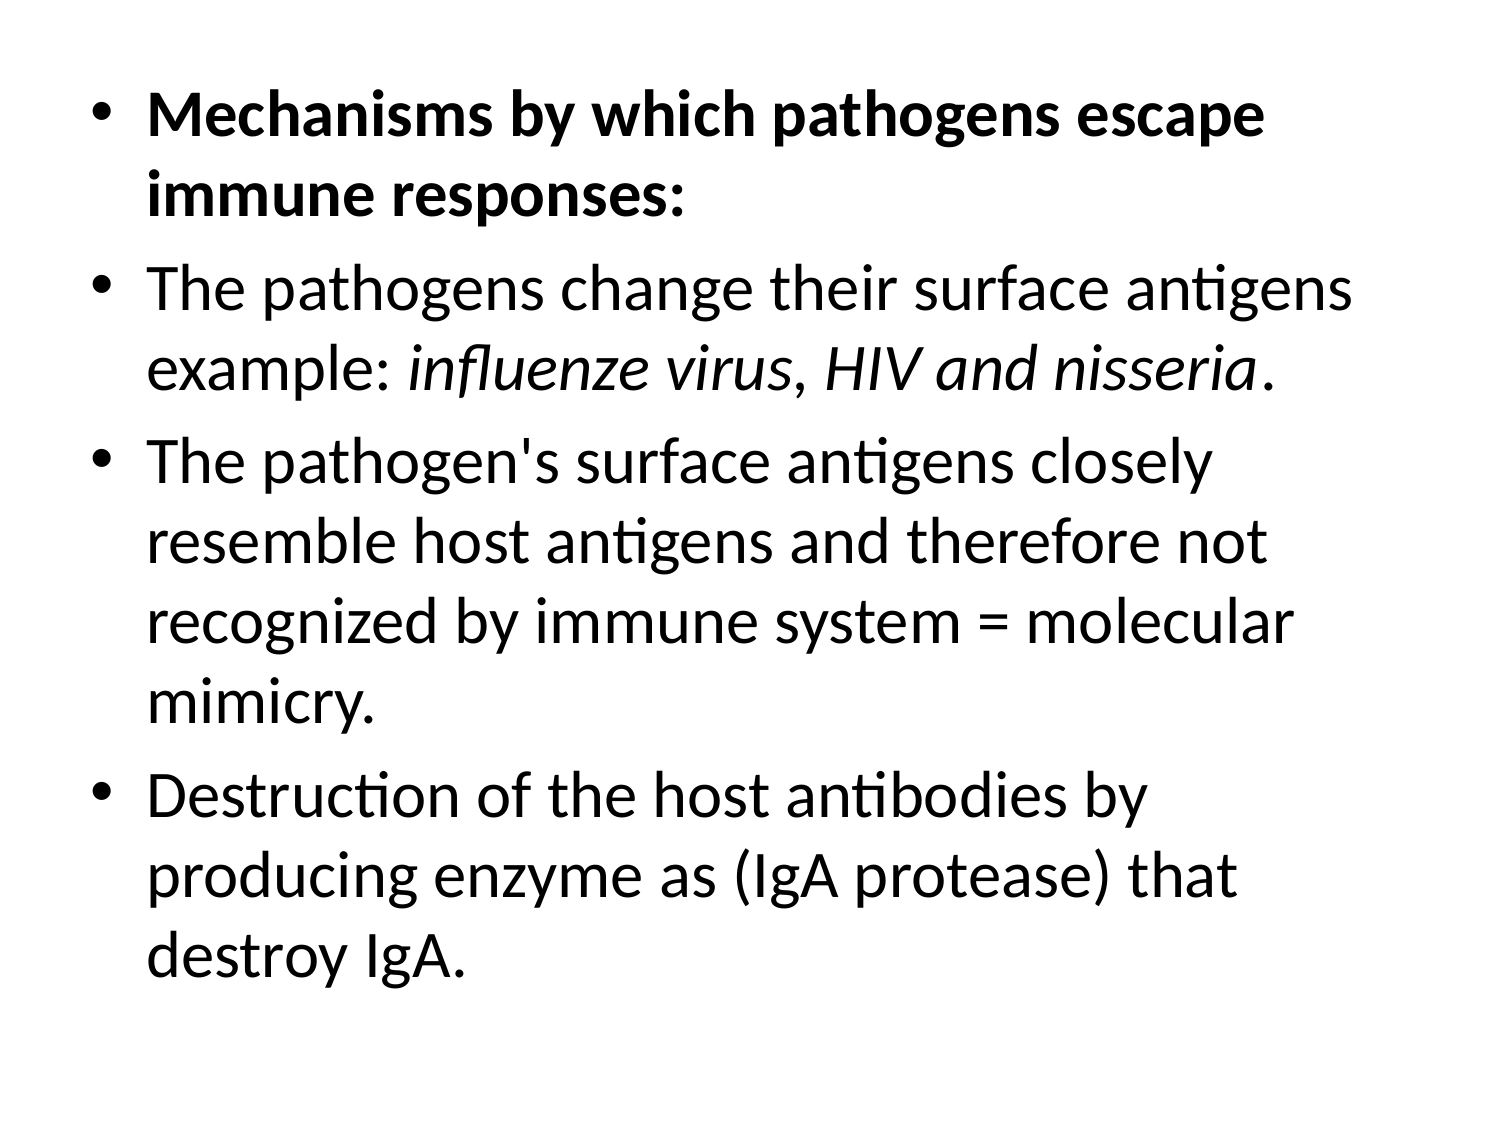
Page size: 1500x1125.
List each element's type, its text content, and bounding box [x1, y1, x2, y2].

list Mechanisms by which pathogens escape immune responses: The pathogens change their surface antigens example: influenze virus, HIV and nisseria. The pathogen's surface antigens closely resemble host antigens and therefore not recognized by immune system = molecular mimicry. Destruction of the host antibodies by producing enzyme as (IgA protease) that destroy IgA. [75, 62, 1425, 1005]
